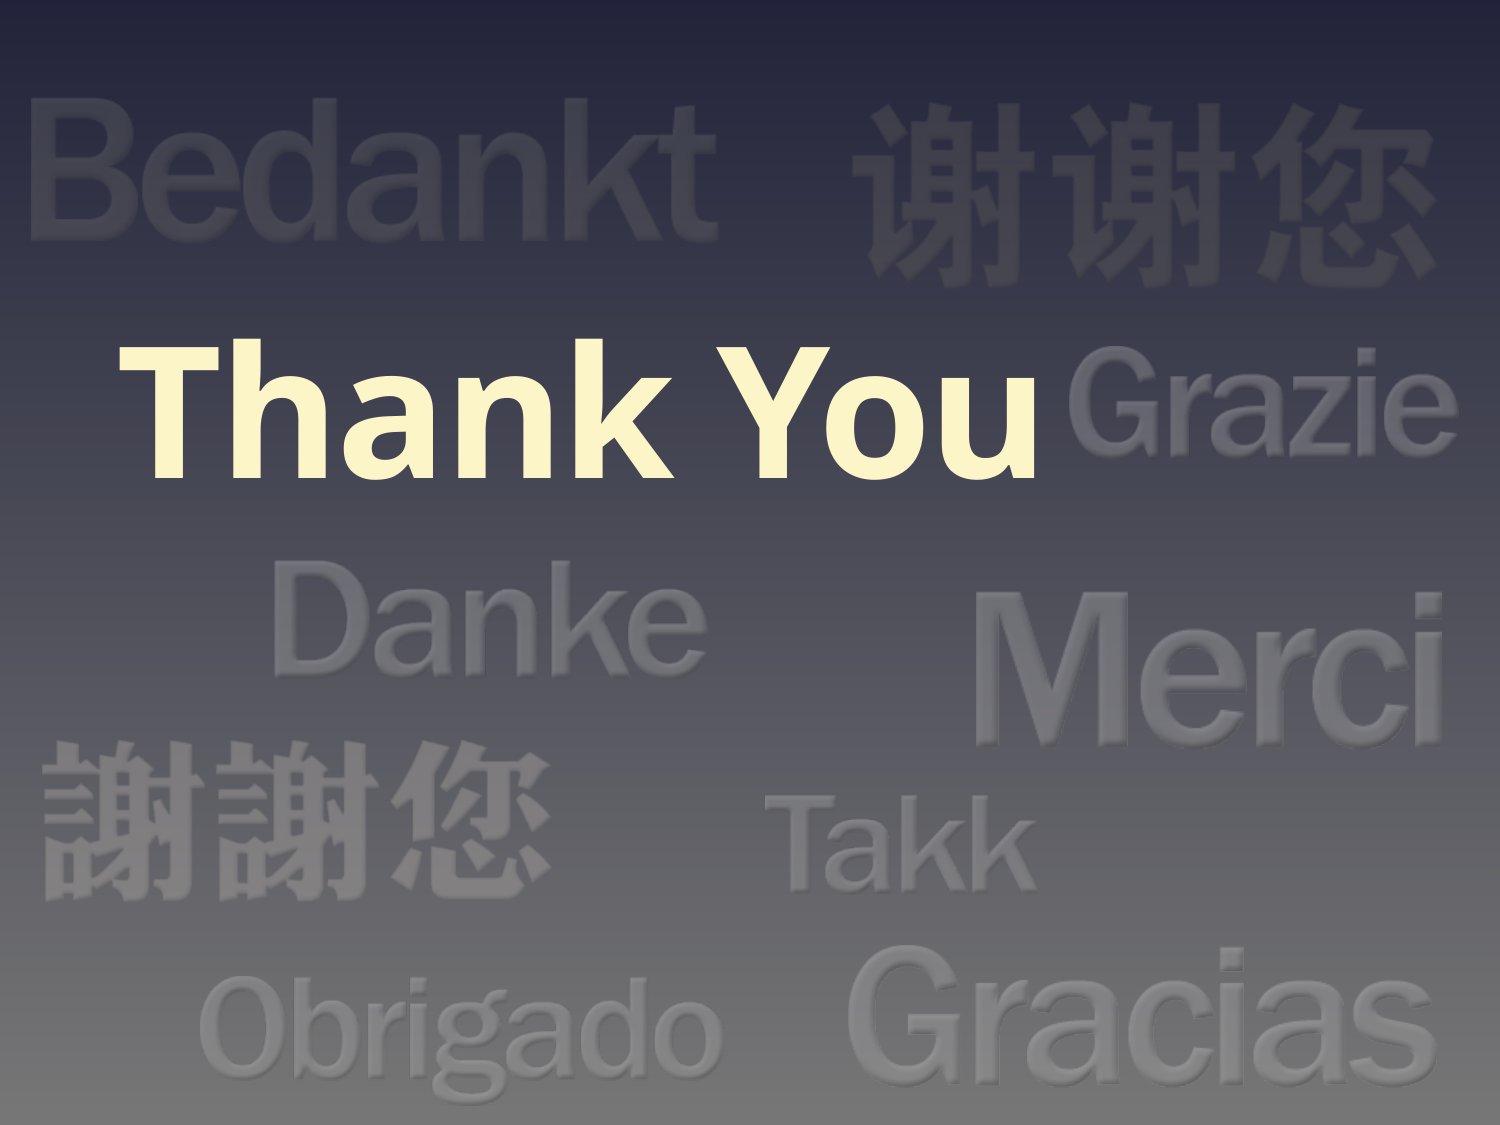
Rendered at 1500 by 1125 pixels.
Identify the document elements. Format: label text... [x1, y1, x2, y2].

list Thank You [116, 320, 1378, 548]
